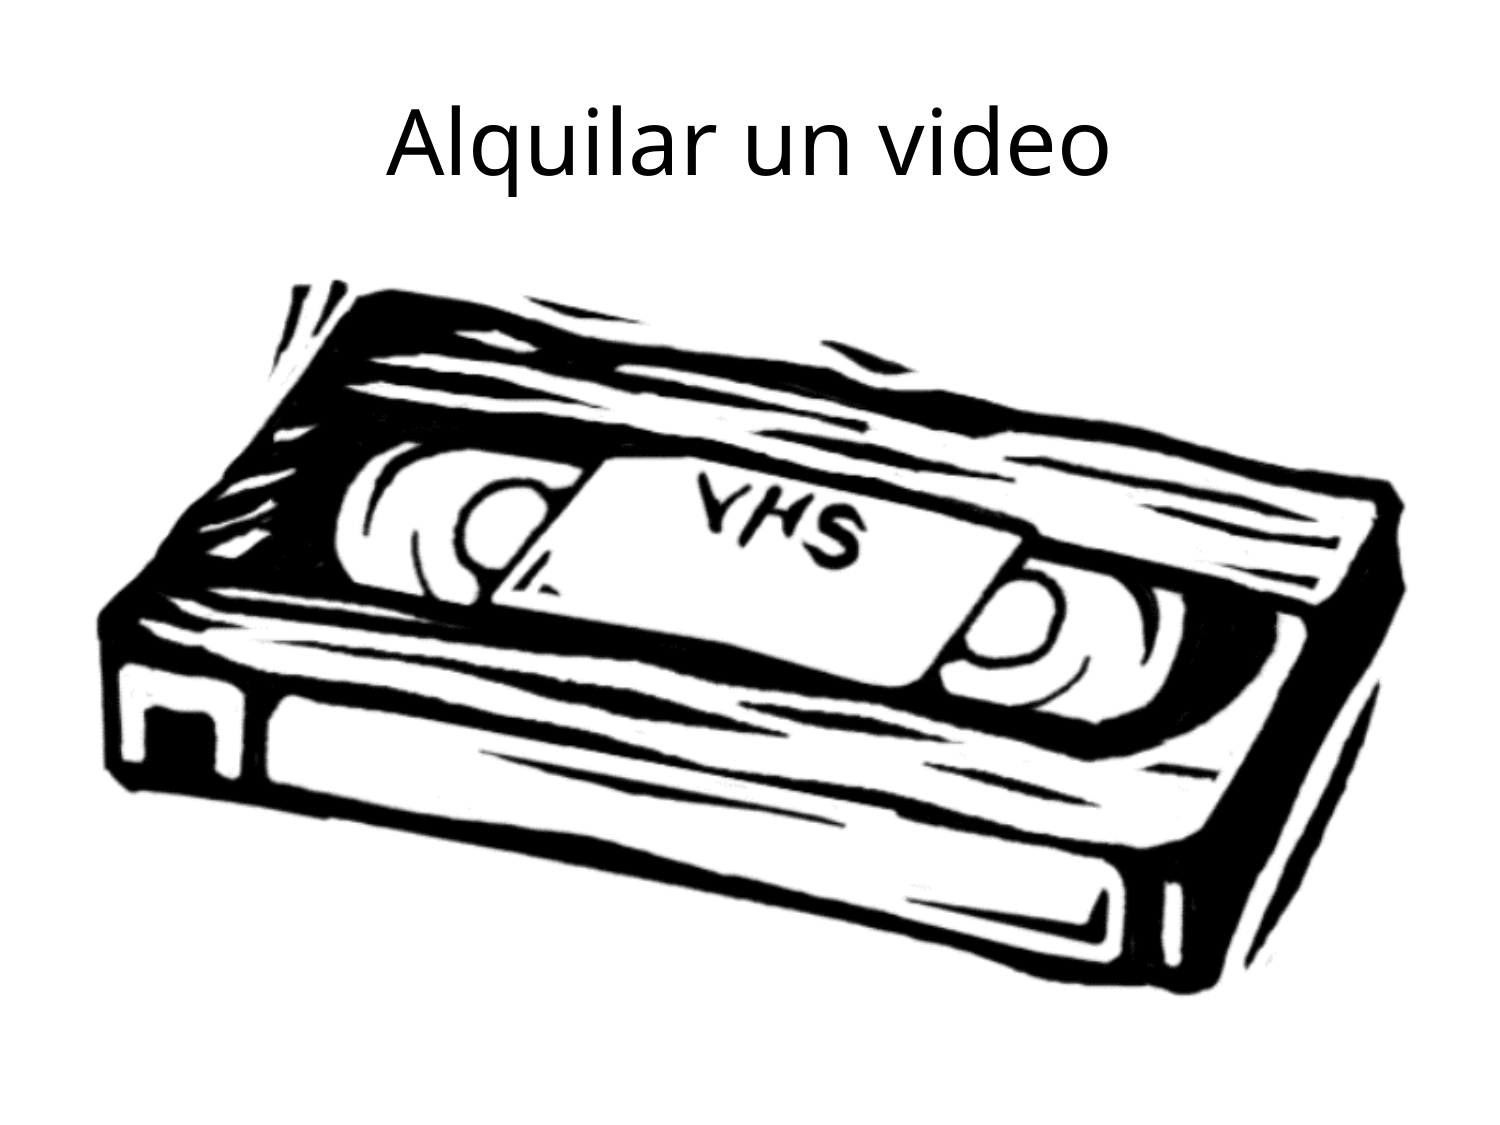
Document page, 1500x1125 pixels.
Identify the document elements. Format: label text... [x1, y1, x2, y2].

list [74, 262, 1426, 1006]
title Alquilar un video [75, 45, 1425, 233]
